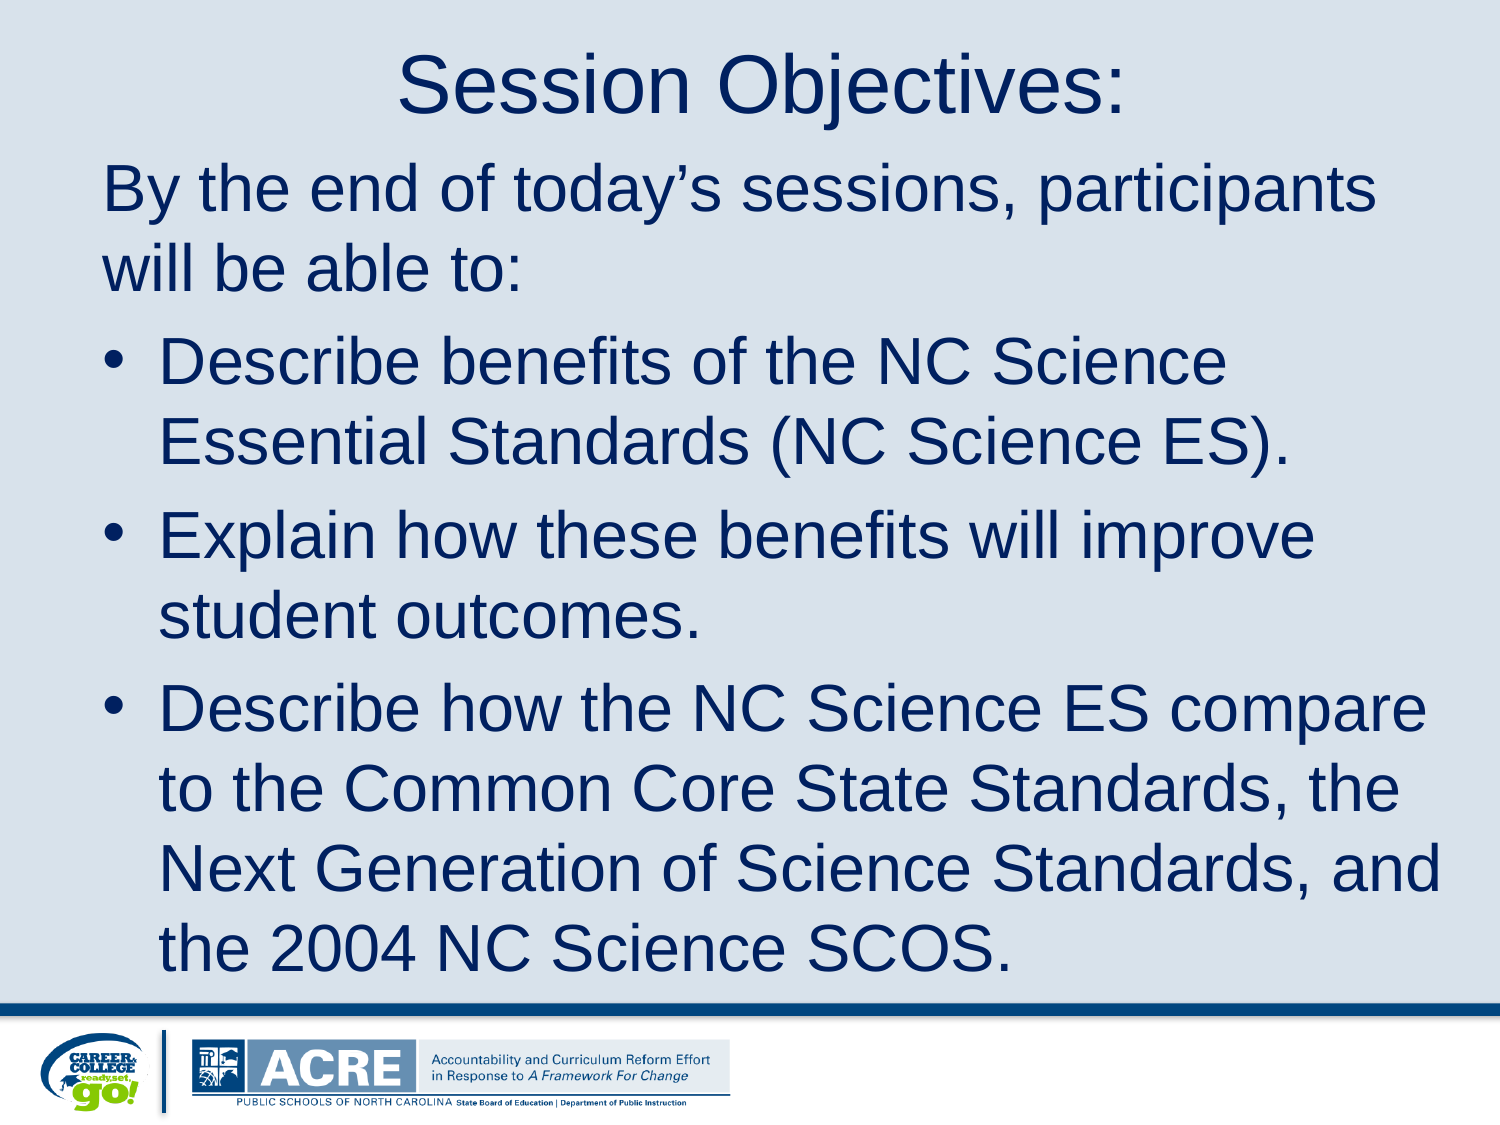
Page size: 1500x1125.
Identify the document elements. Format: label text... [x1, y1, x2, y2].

list By the end of today’s sessions, participants will be able to: Describe benefits of the NC Science Essential Standards (NC Science ES). Explain how these benefits will improve student outcomes. Describe how the NC Science ES compare to the Common Core State Standards, the Next Generation of Science Standards, and the 2004 NC Science SCOS. [87, 137, 1463, 976]
picture [174, 1017, 744, 1125]
picture [37, 1029, 152, 1115]
title Session Objectives: [324, 0, 1201, 137]
